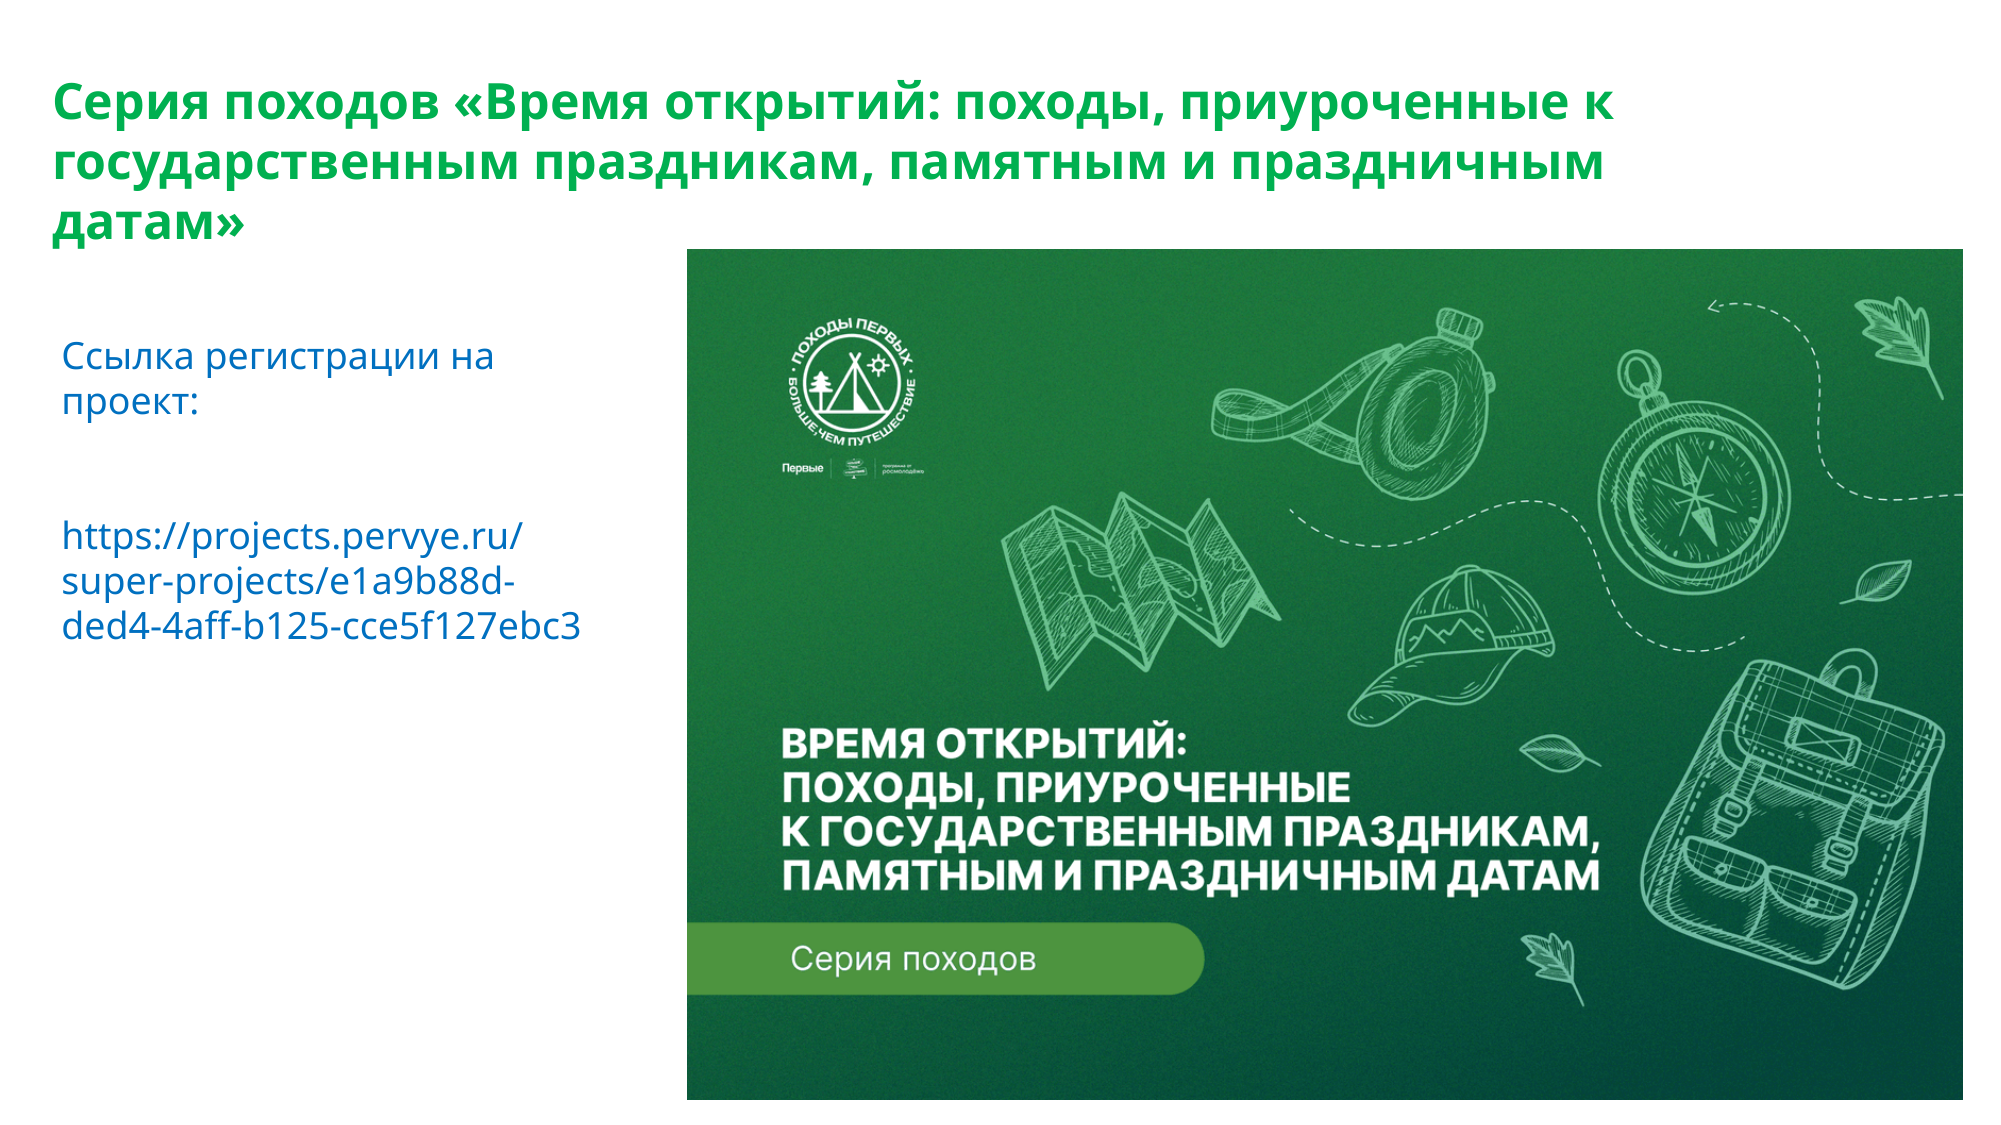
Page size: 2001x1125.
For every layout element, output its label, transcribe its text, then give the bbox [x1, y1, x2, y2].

picture [687, 249, 1963, 1101]
text_box Ссылка регистрации на проект: https://projects.pervye.ru/super-projects/e1a9b88d-ded4-4aff-b125-cce5f127ebc3 [46, 324, 600, 655]
text_box Серия походов «Время открытий: походы, приуроченные к государственным праздникам, памятным и праздничным датам» [37, 62, 1663, 258]
